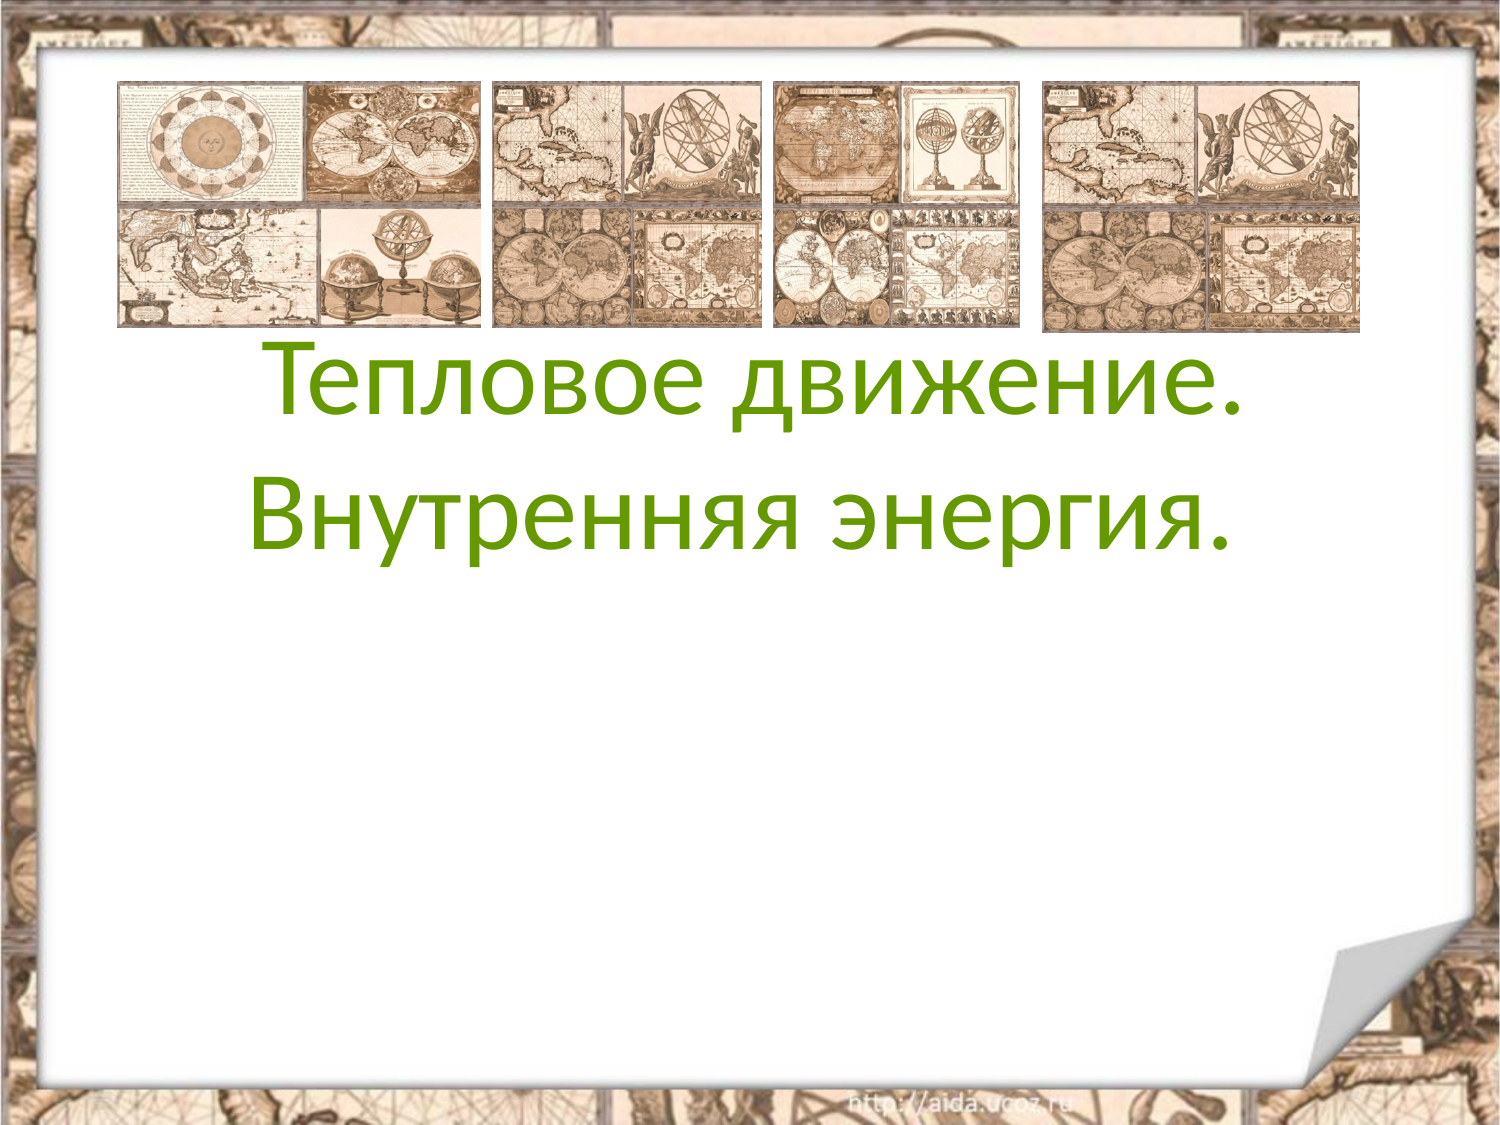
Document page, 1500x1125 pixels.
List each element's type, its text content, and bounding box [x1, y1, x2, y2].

title Тепловое движение. Внутренняя энергия. [116, 316, 1393, 558]
picture [0, 0, 1500, 1125]
